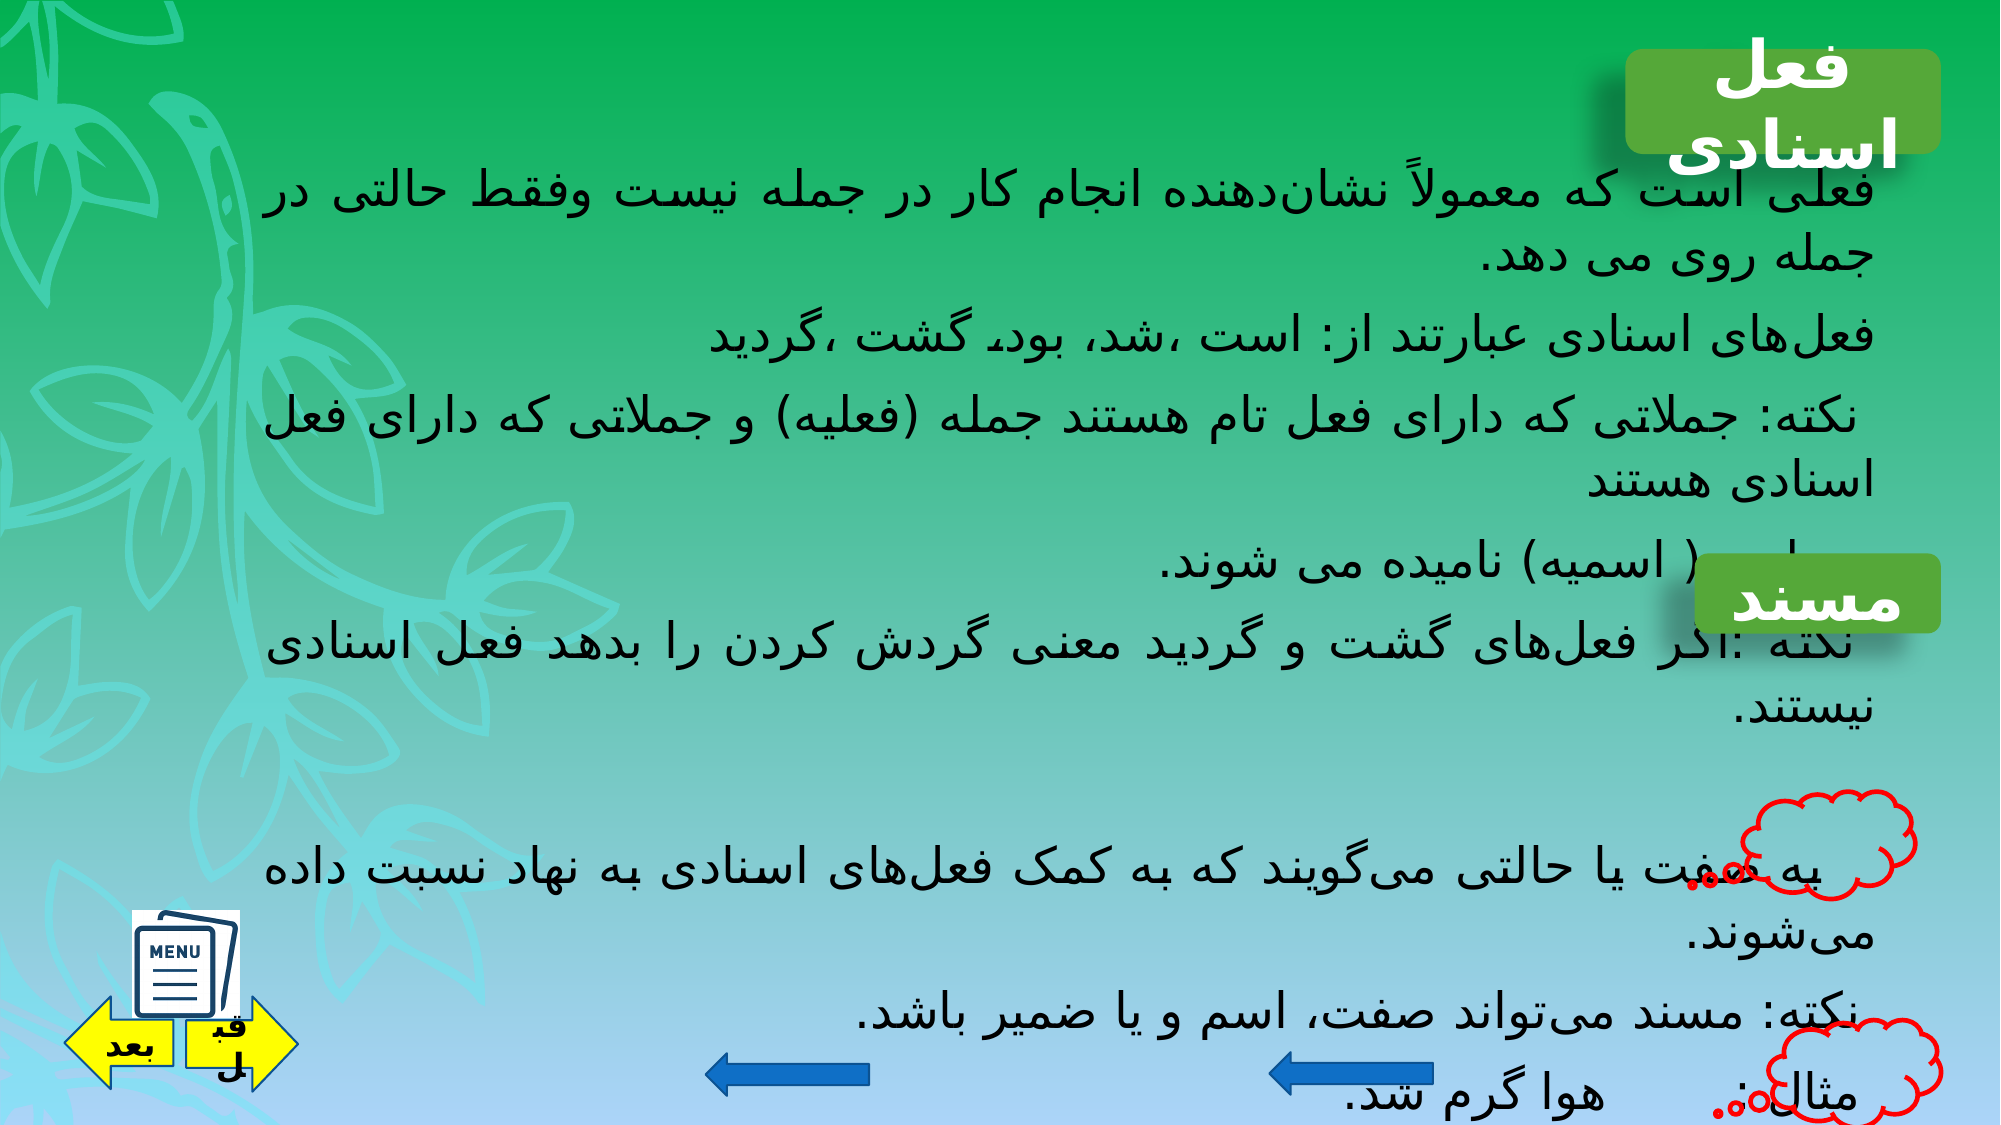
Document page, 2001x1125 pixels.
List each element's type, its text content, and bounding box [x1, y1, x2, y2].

text_box [1728, 1101, 1743, 1116]
text_box [704, 1052, 871, 1097]
text_box فعل اسنادی [1624, 47, 1943, 156]
picture [132, 910, 240, 1018]
text_box [1723, 863, 1744, 884]
text_box [1688, 881, 1697, 890]
text_box [1714, 1109, 1723, 1118]
text_box [1767, 1019, 1943, 1125]
text_box قبل [185, 995, 299, 1093]
text_box [1268, 1051, 1434, 1096]
text_box [1703, 873, 1718, 888]
text_box [1749, 1091, 1770, 1112]
text_box مسند [1693, 552, 1942, 635]
text_box [1741, 790, 1917, 901]
text_box بعد [63, 995, 175, 1091]
text_box فعلی است که معمولاً نشان‌دهنده انجام کار در جمله نیست وفقط حالتی در جمله روی می دهد. فعل‌های اسنادی عبارتند از: است ،شد، بود، گشت ،گردید نکته: جملاتی که دارای فعل تام هستند جمله (فعلیه) و جملاتی که دارای فعل اسنادی هستند جمله ی( اسمیه) نامیده می شوند. نکته :اگر فعل‌های گشت و گردید معنی گردش کردن را بدهد فعل اسنادی نیستند. به صفت یا حالتی می‌گویند که به کمک فعل‌های اسنادی به نهاد نسبت داده می‌شوند. نکته: مسند می‌تواند صفت، اسم و یا ضمیر باشد. مثال : هوا گرم شد. روش پیدا کردن مسند: نهاد+ چه ،چطور،چگونه+ فعل= مسند مثال: زهرا خسته شد. فاطمه چه شد؟ خسته خسته مسند است. [246, 0, 1892, 1125]
